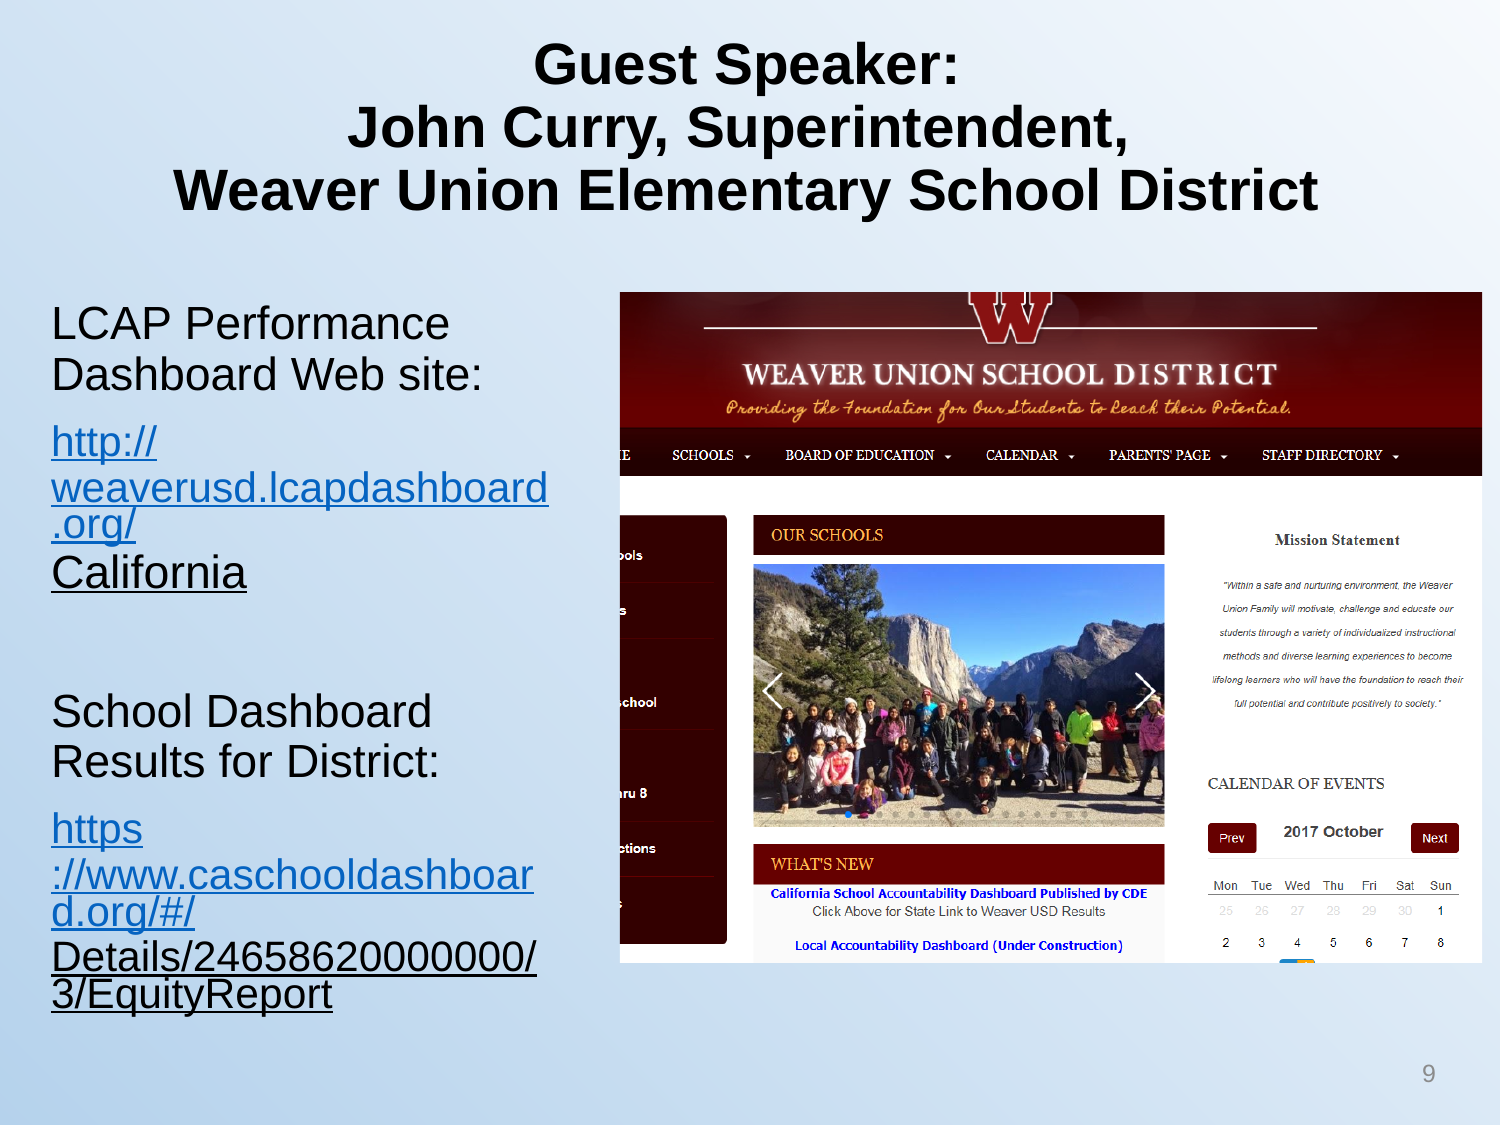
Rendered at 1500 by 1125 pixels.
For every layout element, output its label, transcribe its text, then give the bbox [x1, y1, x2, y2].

slide_number 9 [1113, 1042, 1451, 1103]
title Guest Speaker: John Curry, Superintendent, Weaver Union Elementary School District [36, 0, 1458, 258]
list LCAP Performance Dashboard Web site: http://weaverusd.lcapdashboard.org/California School Dashboard Results for District: https://www.caschooldashboard.org/#/Details/24658620000000/3/EquityReport [36, 292, 567, 963]
picture [619, 292, 1483, 963]
